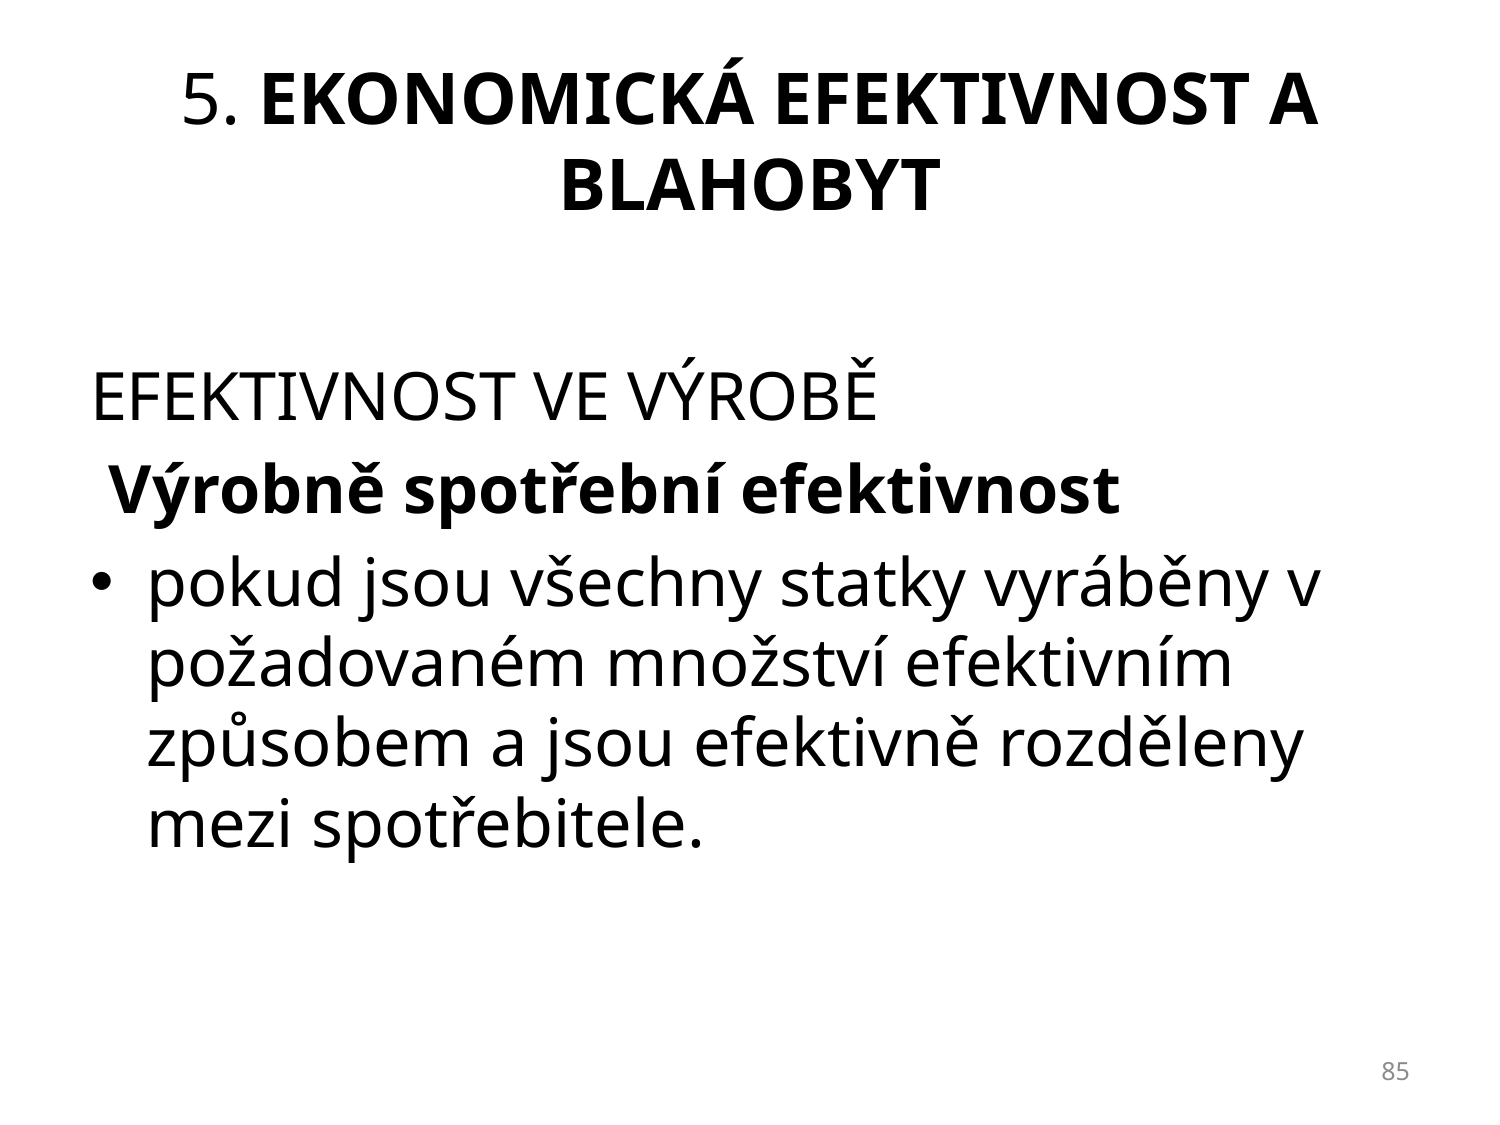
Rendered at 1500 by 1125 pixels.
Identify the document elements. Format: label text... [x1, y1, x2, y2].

list EFEKTIVNOST VE VÝROBĚ Výrobně spotřební efektivnost pokud jsou všechny statky vyráběny v požadovaném množství efektivním způsobem a jsou efektivně rozděleny mezi spotřebitele. [75, 262, 1425, 1005]
slide_number 85 [1074, 1042, 1425, 1103]
title 5. Ekonomická efektivnost a blahobyt [75, 45, 1425, 233]
